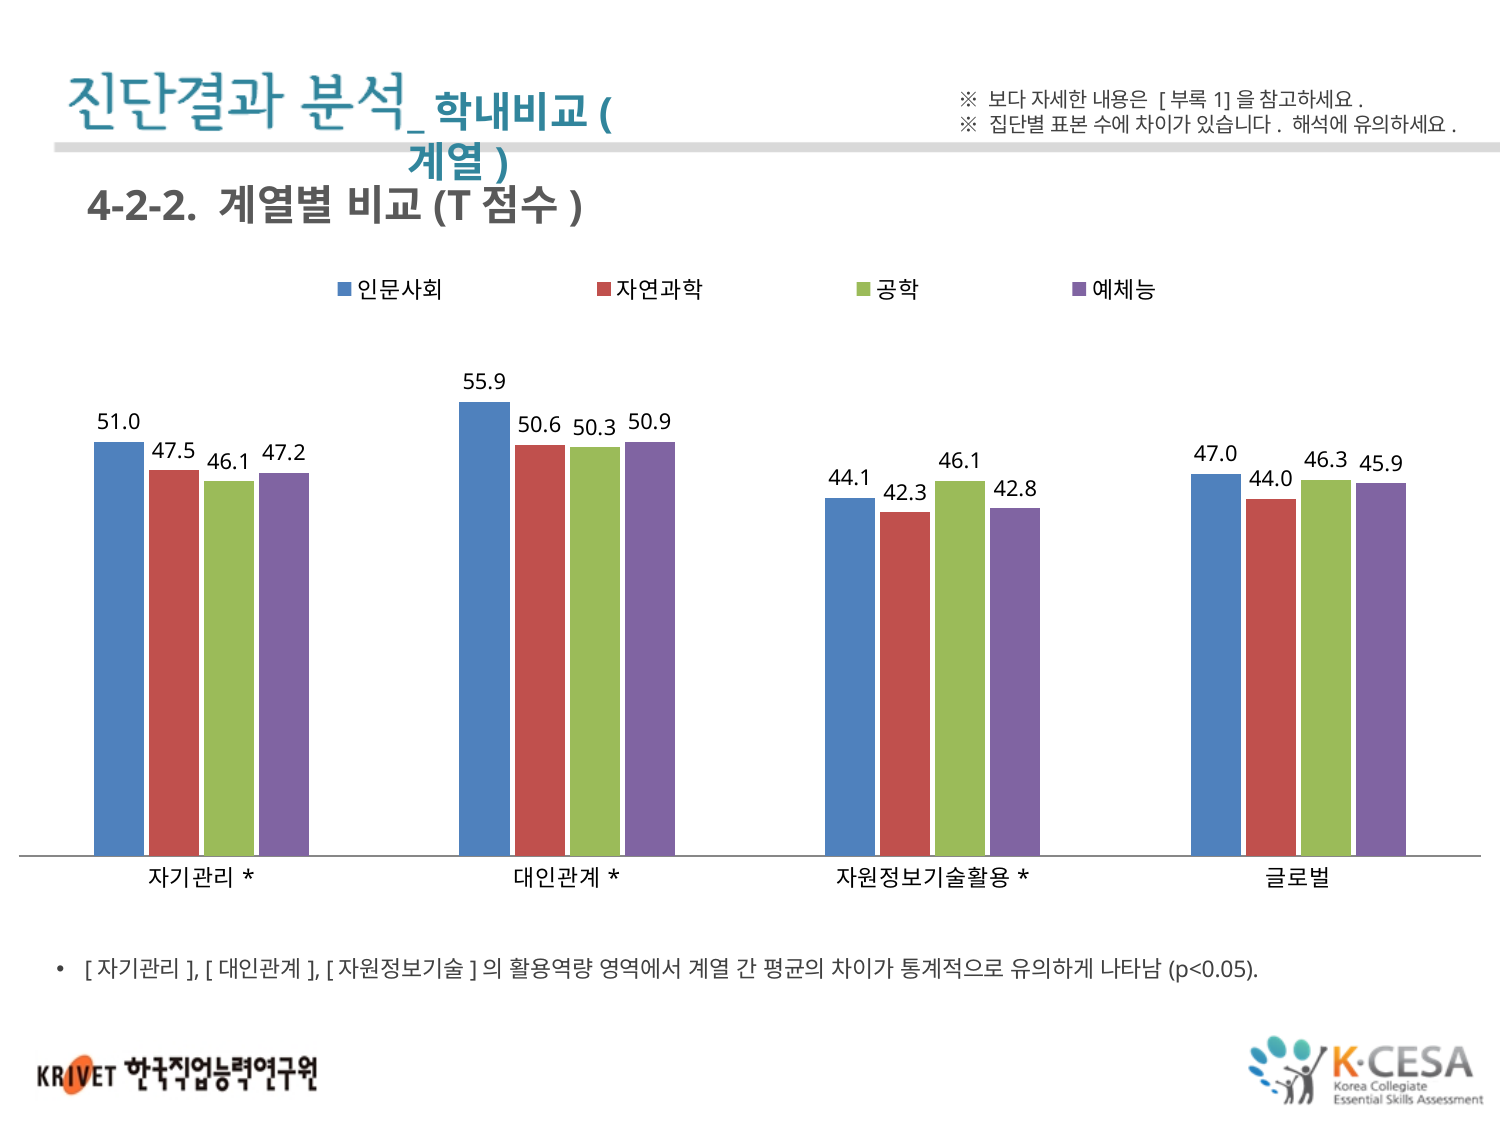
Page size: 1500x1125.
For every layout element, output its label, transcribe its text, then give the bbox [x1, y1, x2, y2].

picture [0, 916, 1500, 1125]
text_box ※ 보다 자세한 내용은 [부록1]을 참고하세요. ※ 집단별 표본 수에 차이가 있습니다. 해석에 유의하세요. [943, 79, 1476, 144]
chart [0, 250, 1500, 916]
text_box [자기관리], [대인관계], [자원정보기술]의 활용역량 영역에서 계열 간 평균의 차이가 통계적으로 유의하게 나타남(p<0.05). [41, 933, 1396, 990]
text_box 4-2-2. 계열별 비교(T점수) [72, 171, 671, 236]
text_box _학내비교(계열) [392, 78, 700, 194]
picture [0, 0, 1500, 250]
